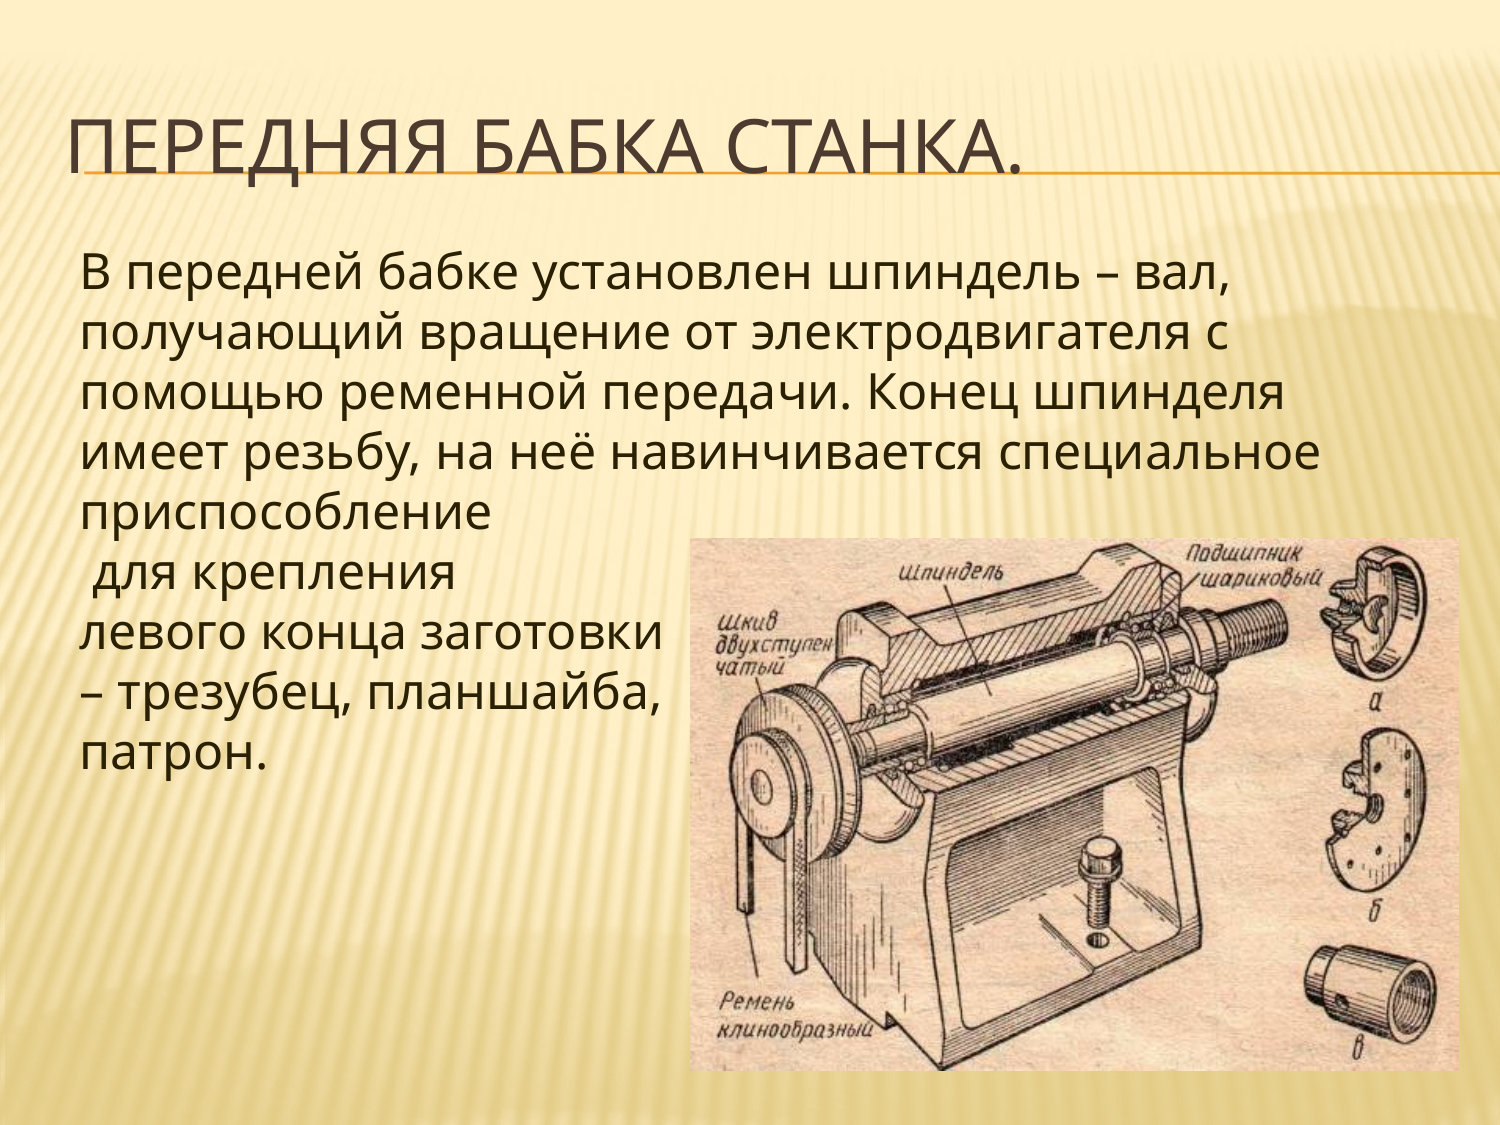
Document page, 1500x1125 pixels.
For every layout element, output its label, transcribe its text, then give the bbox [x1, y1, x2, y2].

title Передняя бабка станка. [50, 75, 1475, 213]
picture [690, 538, 1460, 1072]
list В передней бабке установлен шпиндель – вал, получающий вращение от электродвигателя с помощью ременной передачи. Конец шпинделя имеет резьбу, на неё навинчивается специальное приспособление для крепления левого конца заготовки – трезубец, планшайба, патрон. [64, 231, 1449, 1095]
